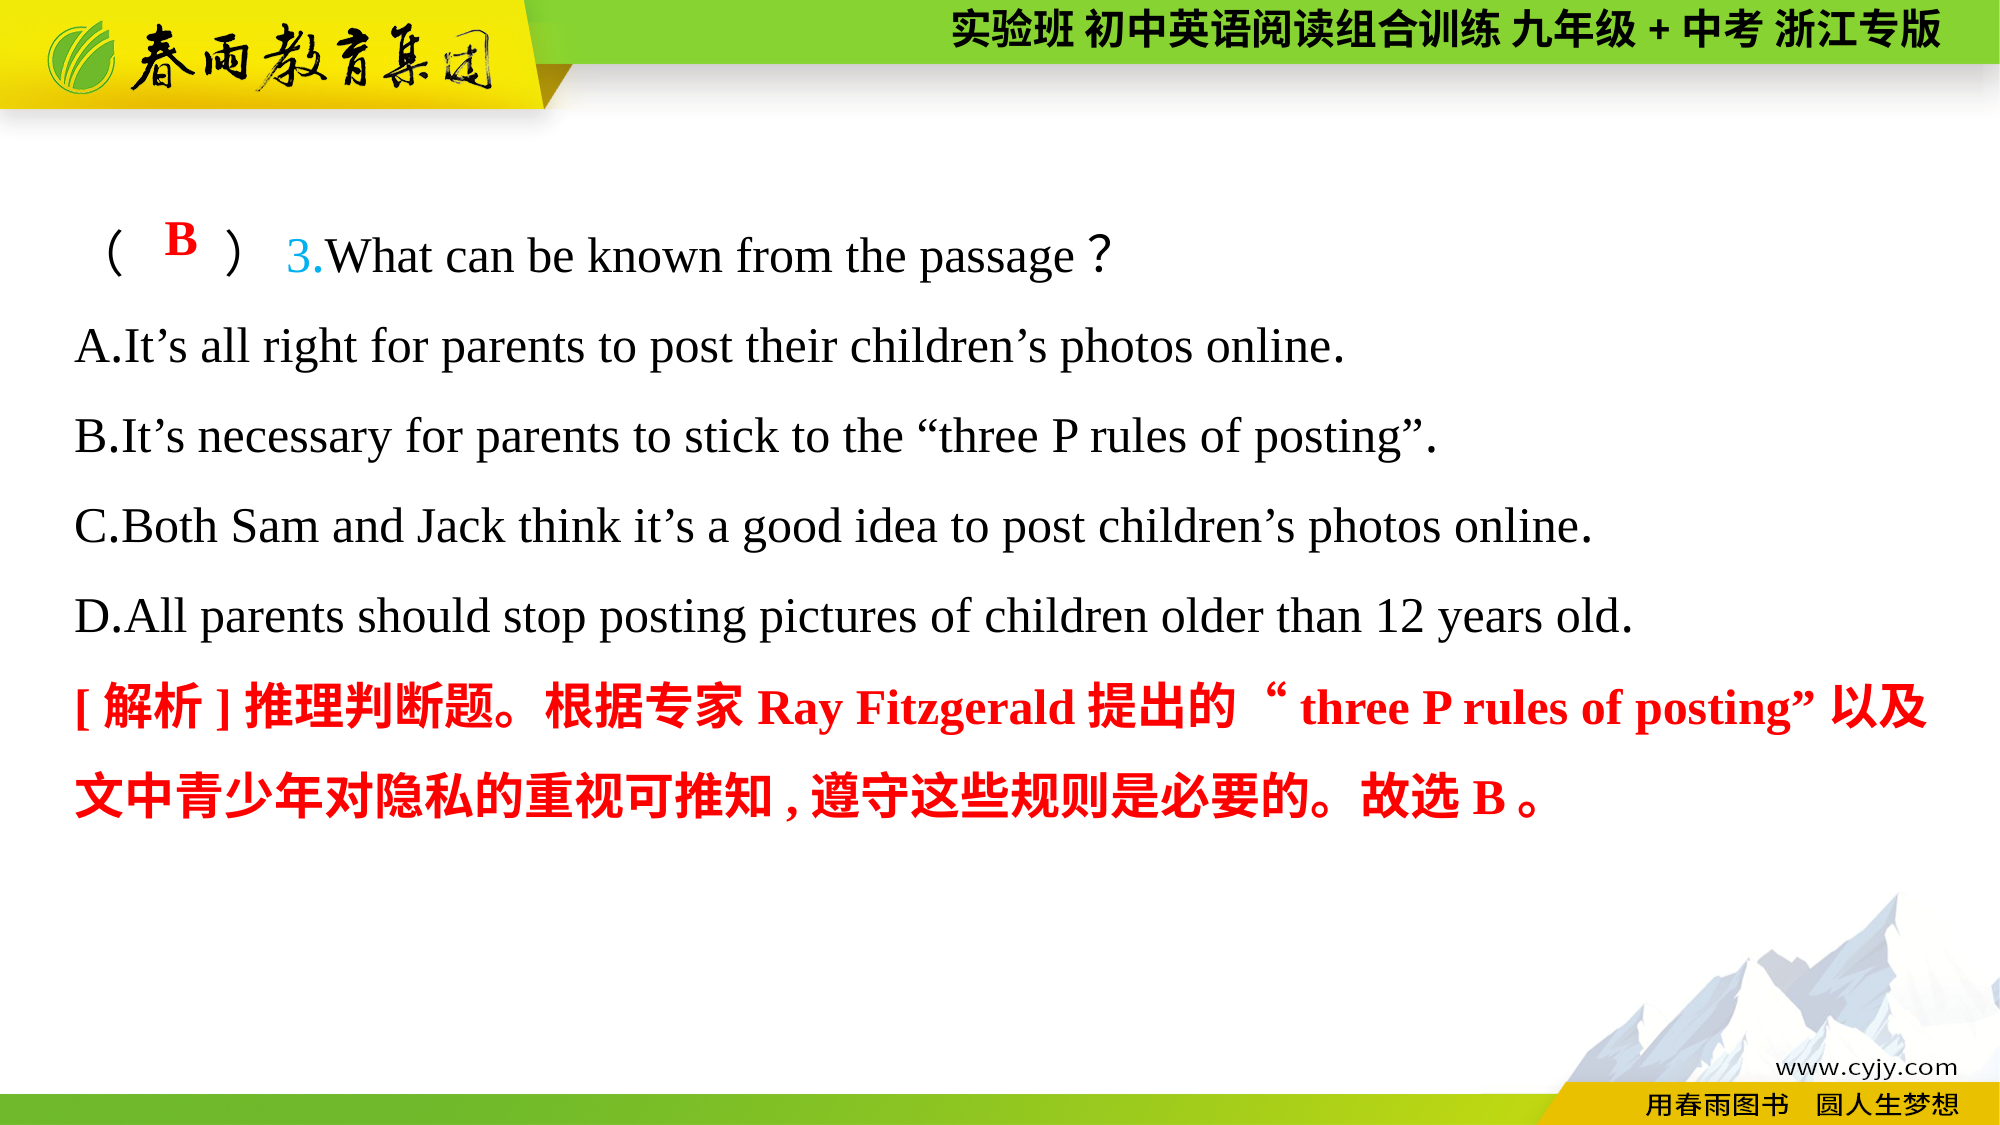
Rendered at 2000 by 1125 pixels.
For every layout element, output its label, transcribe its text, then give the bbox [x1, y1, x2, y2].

text_box [解析]推理判断题。根据专家Ray Fitzgerald提出的“three P rules of posting”以及文中青少年对隐私的重视可推知,遵守这些规则是必要的。故选B。 [59, 636, 1944, 832]
text_box B [149, 198, 213, 274]
list （ ）3.What can be known from the passage？ A.It’s all right for parents to post their children’s photos online. B.It’s necessary for parents to stick to the “three P rules of posting”. C.Both Sam and Jack think it’s a good idea to post children’s photos online. D.All parents should stop posting pictures of children older than 12 years old. [59, 185, 1944, 636]
picture [0, 0, 2000, 1125]
